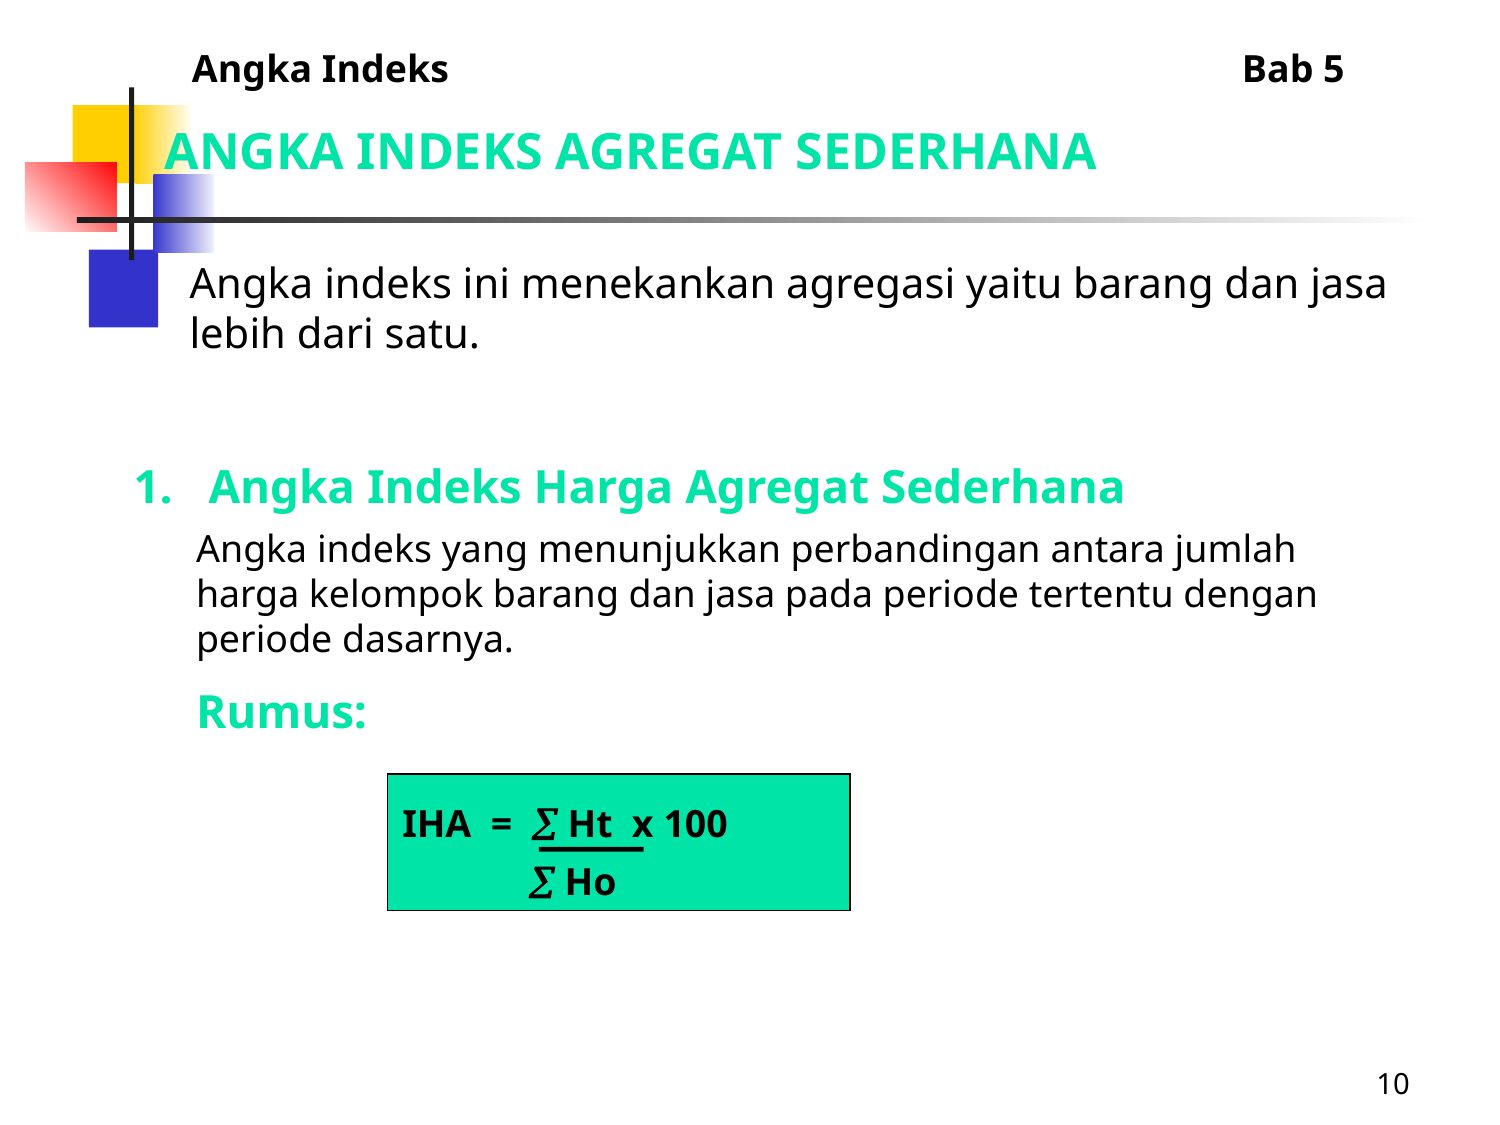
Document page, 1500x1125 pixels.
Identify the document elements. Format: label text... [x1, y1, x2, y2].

text_box Angka Indeks Bab 5 [177, 37, 1360, 98]
text_box Angka indeks ini menekankan agregasi yaitu barang dan jasa lebih dari satu. [174, 249, 1463, 365]
text_box 1. Angka Indeks Harga Agregat Sederhana Angka indeks yang menunjukkan perbandingan antara jumlah harga kelompok barang dan jasa pada periode tertentu dengan periode dasarnya. Rumus: [118, 449, 1382, 746]
slide_number 10 [1112, 1037, 1426, 1113]
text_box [387, 773, 851, 913]
text_box ANGKA INDEKS AGREGAT SEDERHANA [149, 112, 1338, 188]
